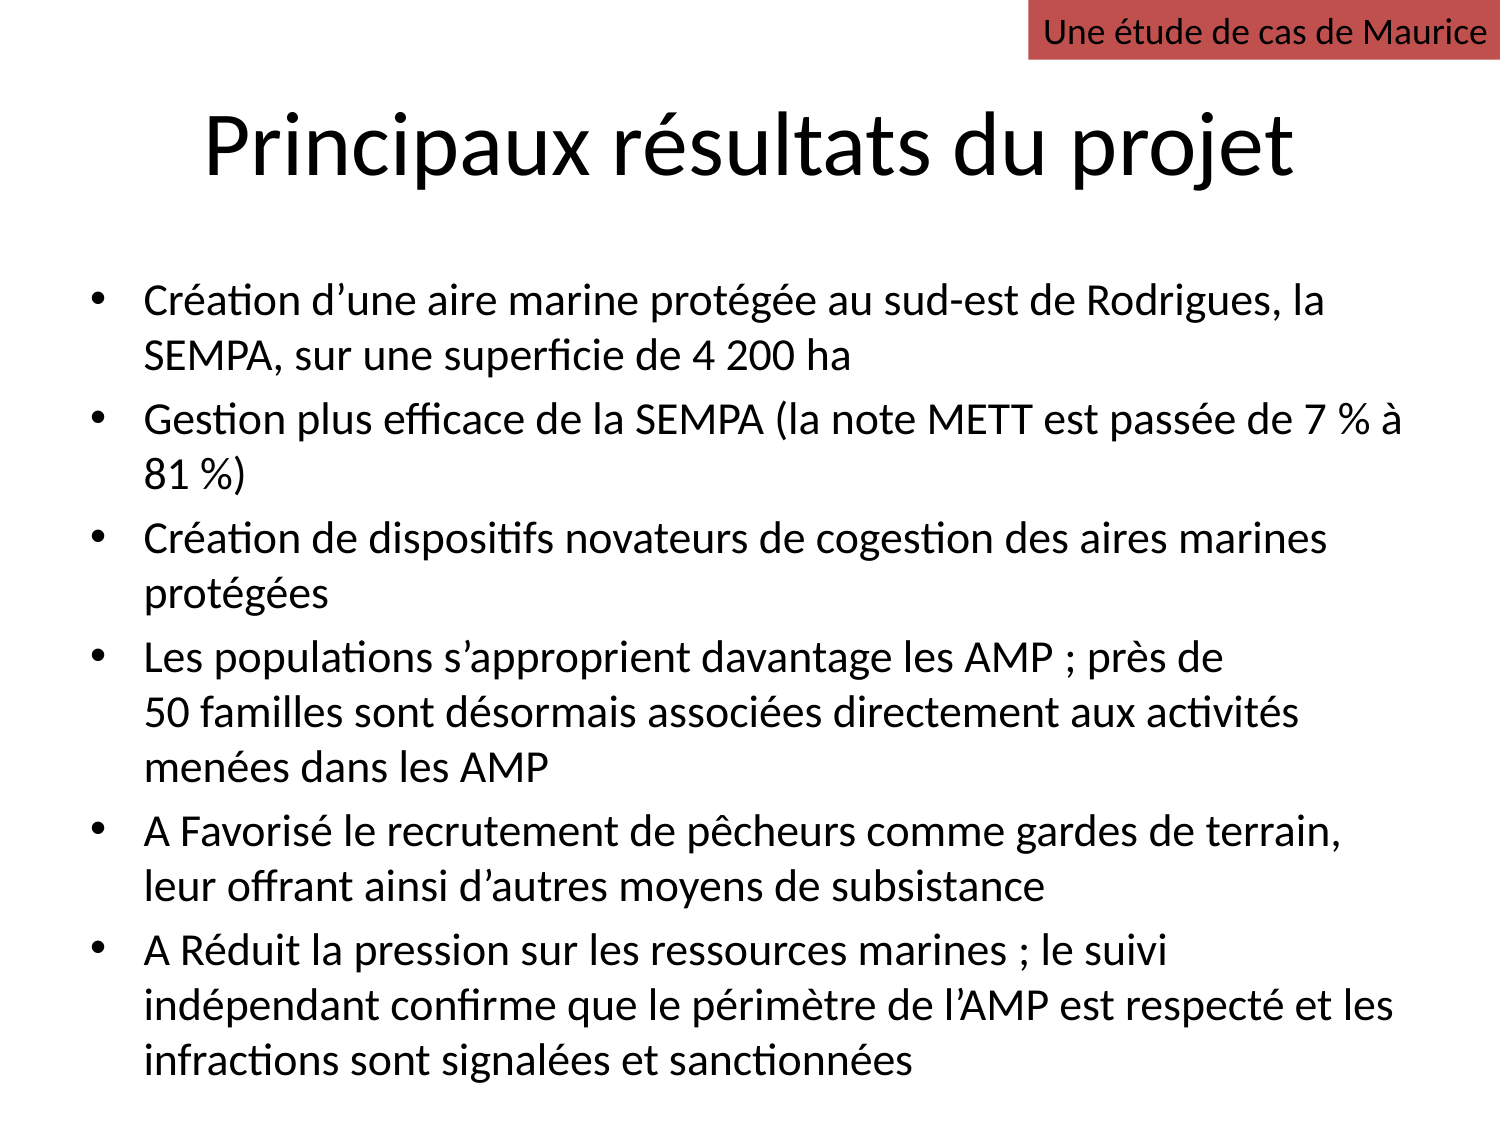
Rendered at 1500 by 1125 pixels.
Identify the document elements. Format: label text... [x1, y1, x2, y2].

title Principaux résultats du projet [75, 45, 1425, 233]
text_box Une étude de cas de Maurice [1028, 0, 1500, 60]
list Création d’une aire marine protégée au sud-est de Rodrigues, la SEMPA, sur une superficie de 4 200 ha Gestion plus efficace de la SEMPA (la note METT est passée de 7 % à 81 %) Création de dispositifs novateurs de cogestion des aires marines protégées Les populations s’approprient davantage les AMP ; près de 50 familles sont désormais associées directement aux activités menées dans les AMP A Favorisé le recrutement de pêcheurs comme gardes de terrain, leur offrant ainsi d’autres moyens de subsistance A Réduit la pression sur les ressources marines ; le suivi indépendant confirme que le périmètre de l’AMP est respecté et les infractions sont signalées et sanctionnées [75, 262, 1425, 1094]
